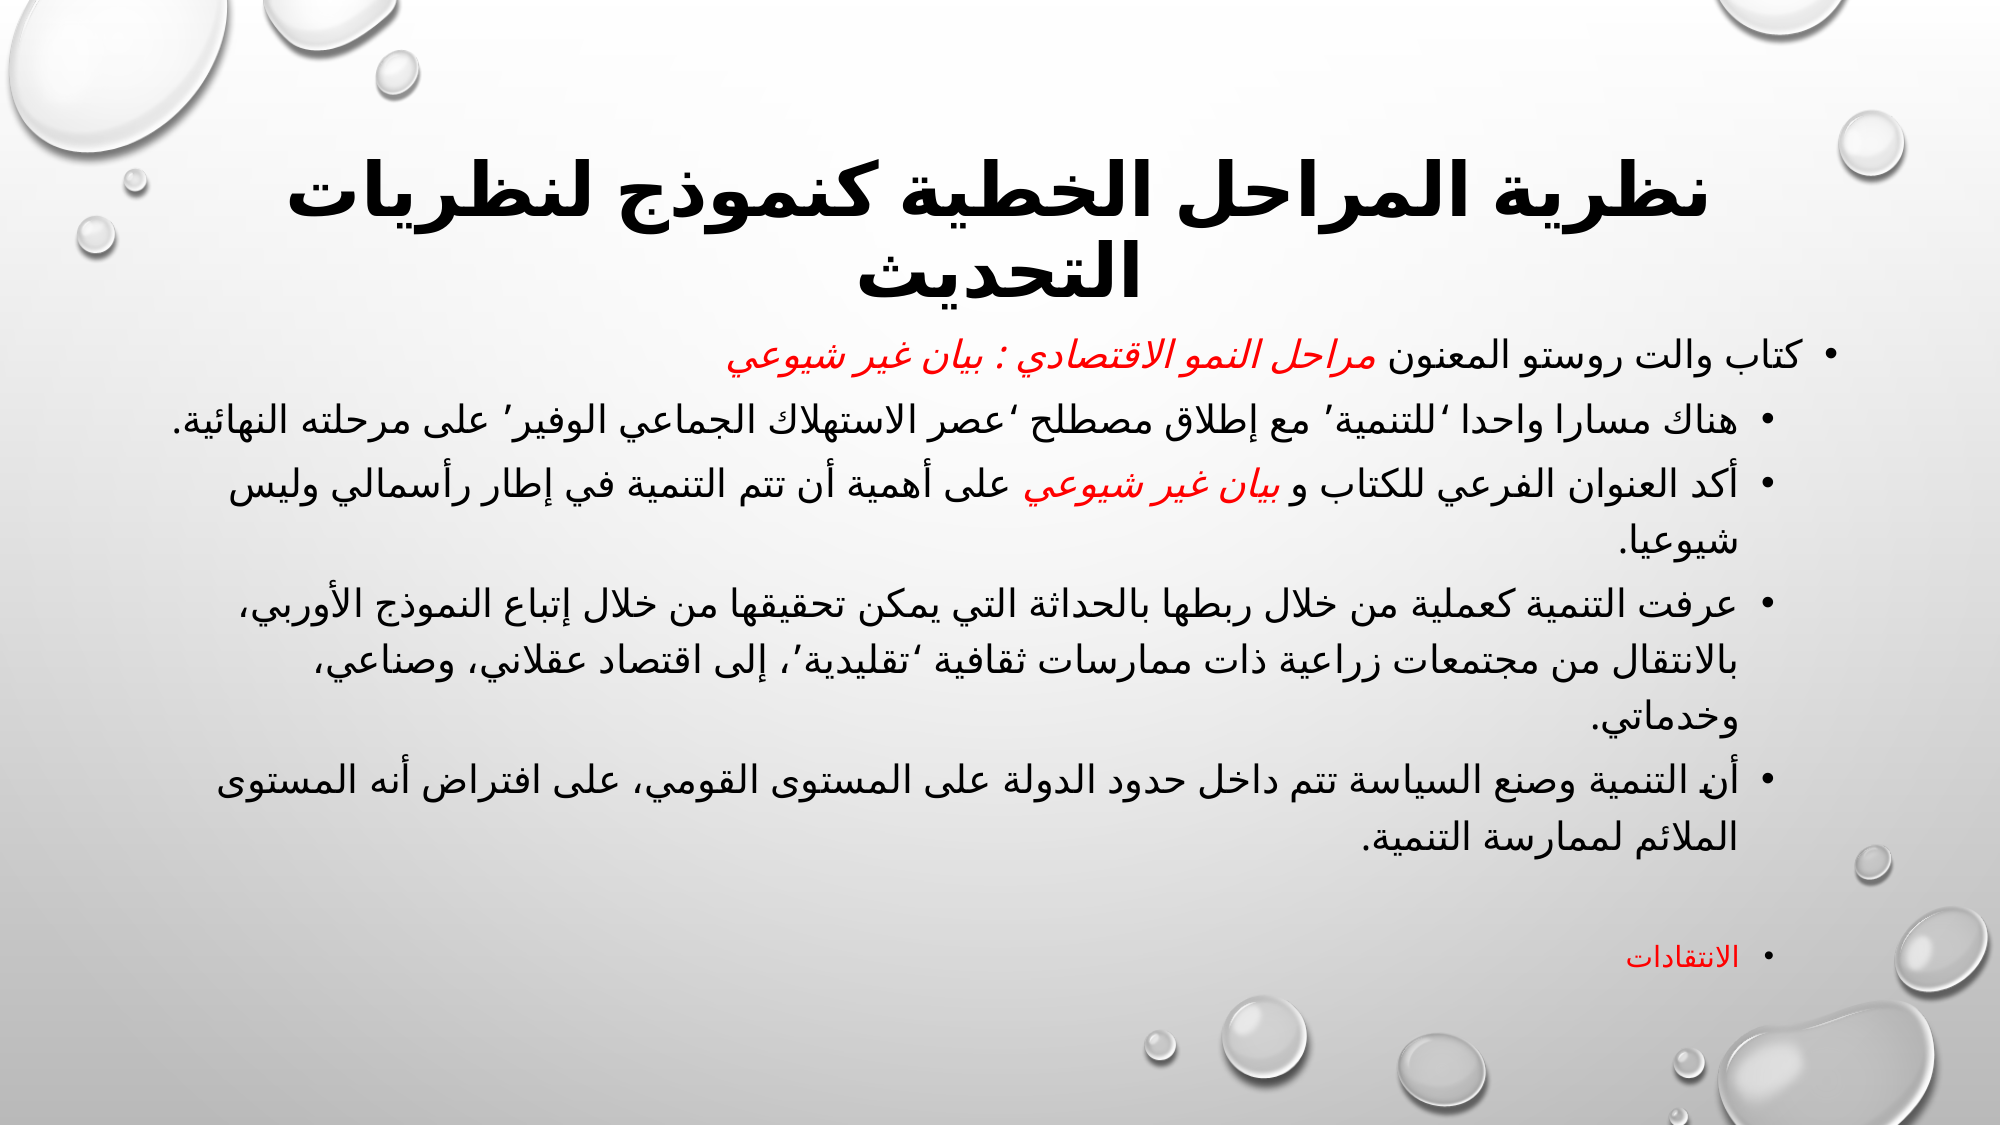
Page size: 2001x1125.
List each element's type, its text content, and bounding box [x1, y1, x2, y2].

title نظرية المراحل الخطية كنموذج لنظريات التحديث [149, 101, 1851, 364]
list كتاب والت روستو المعنون مراحل النمو الاقتصادي : بيان غير شيوعي هناك مسارا واحدا ‘للتنمية’ مع إطلاق مصطلح ‘عصر الاستهلاك الجماعي الوفير’ على مرحلته النهائية. أكد العنوان الفرعي للكتاب و بيان غير شيوعي على أهمية أن تتم التنمية في إطار رأسمالي وليس شيوعيا. عرفت التنمية كعملية من خلال ربطها بالحداثة التي يمكن تحقيقها من خلال إتباع النموذج الأوربي، بالانتقال من مجتمعات زراعية ذات ممارسات ثقافية ‘تقليدية’، إلى اقتصاد عقلاني، وصناعي، وخدماتي. أن التنمية وصنع السياسة تتم داخل حدود الدولة على المستوى القومي، على افتراض أنه المستوى الملائم لممارسة التنمية. الانتقادات [149, 313, 1850, 1011]
picture [0, 0, 2000, 1125]
